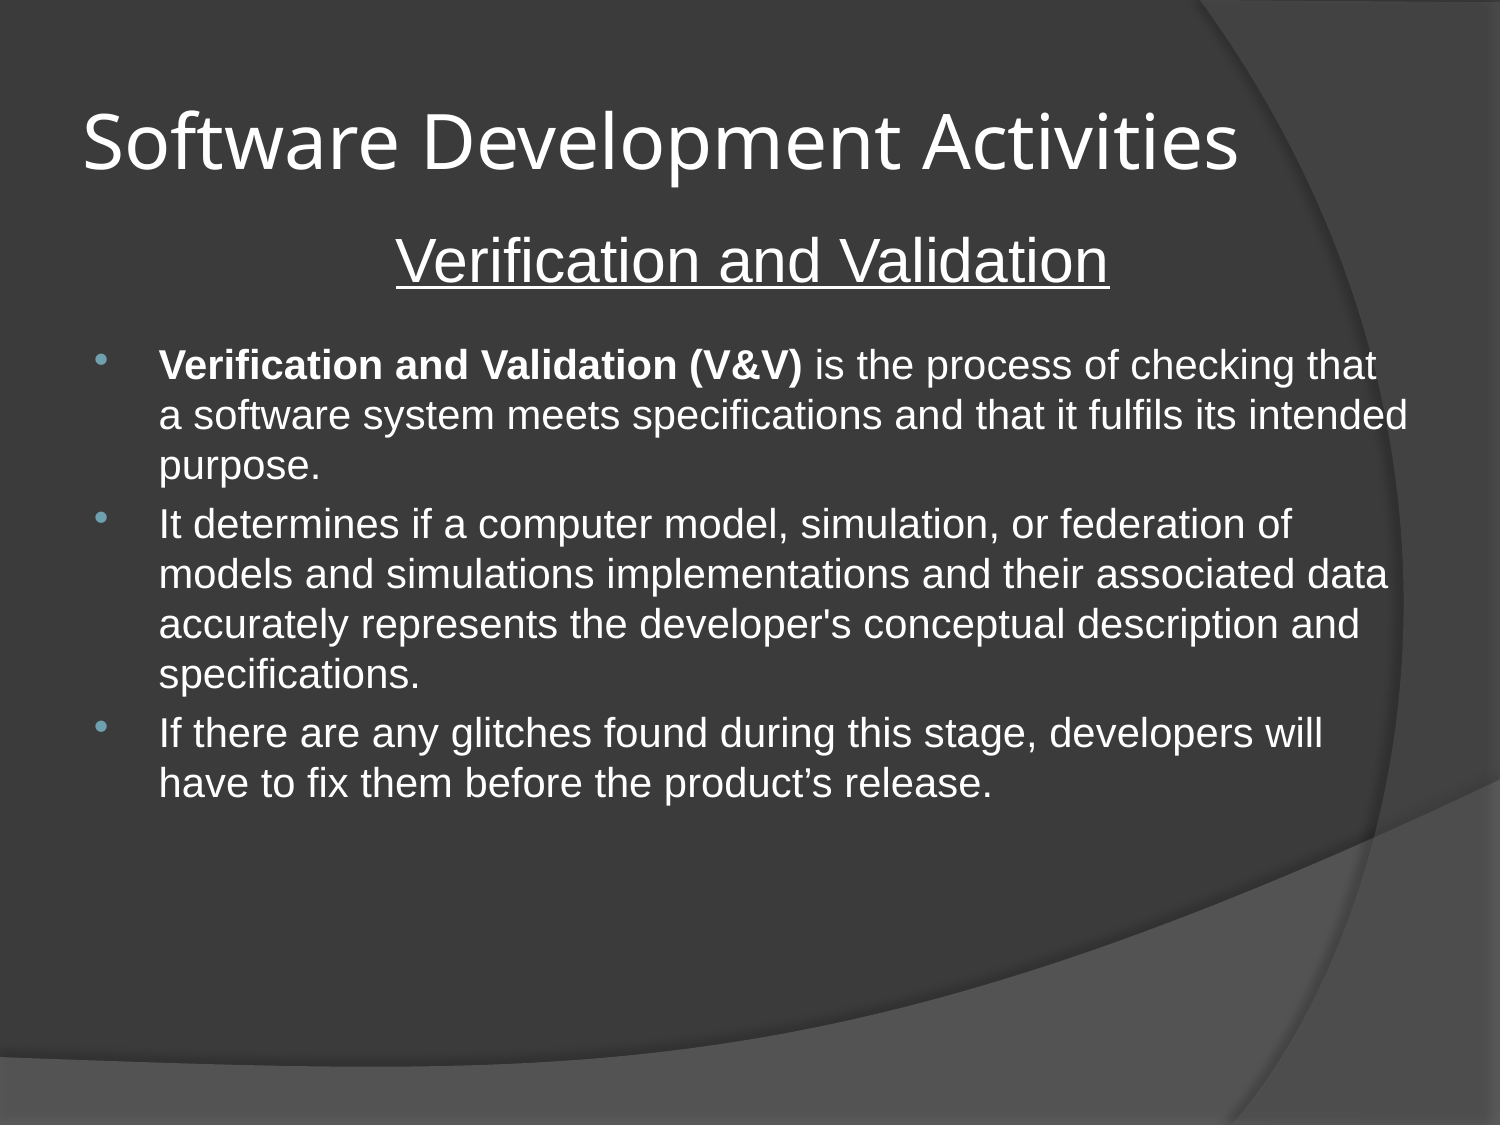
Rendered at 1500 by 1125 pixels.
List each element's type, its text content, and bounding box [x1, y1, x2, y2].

title Software Development Activities [75, 45, 1300, 212]
list Verification and Validation Verification and Validation (V&V) is the process of checking that a software system meets specifications and that it fulfils its intended purpose. It determines if a computer model, simulation, or federation of models and simulations implementations and their associated data accurately represents the developer's conceptual description and specifications. If there are any glitches found during this stage, developers will have to fix them before the product’s release. [75, 212, 1425, 975]
